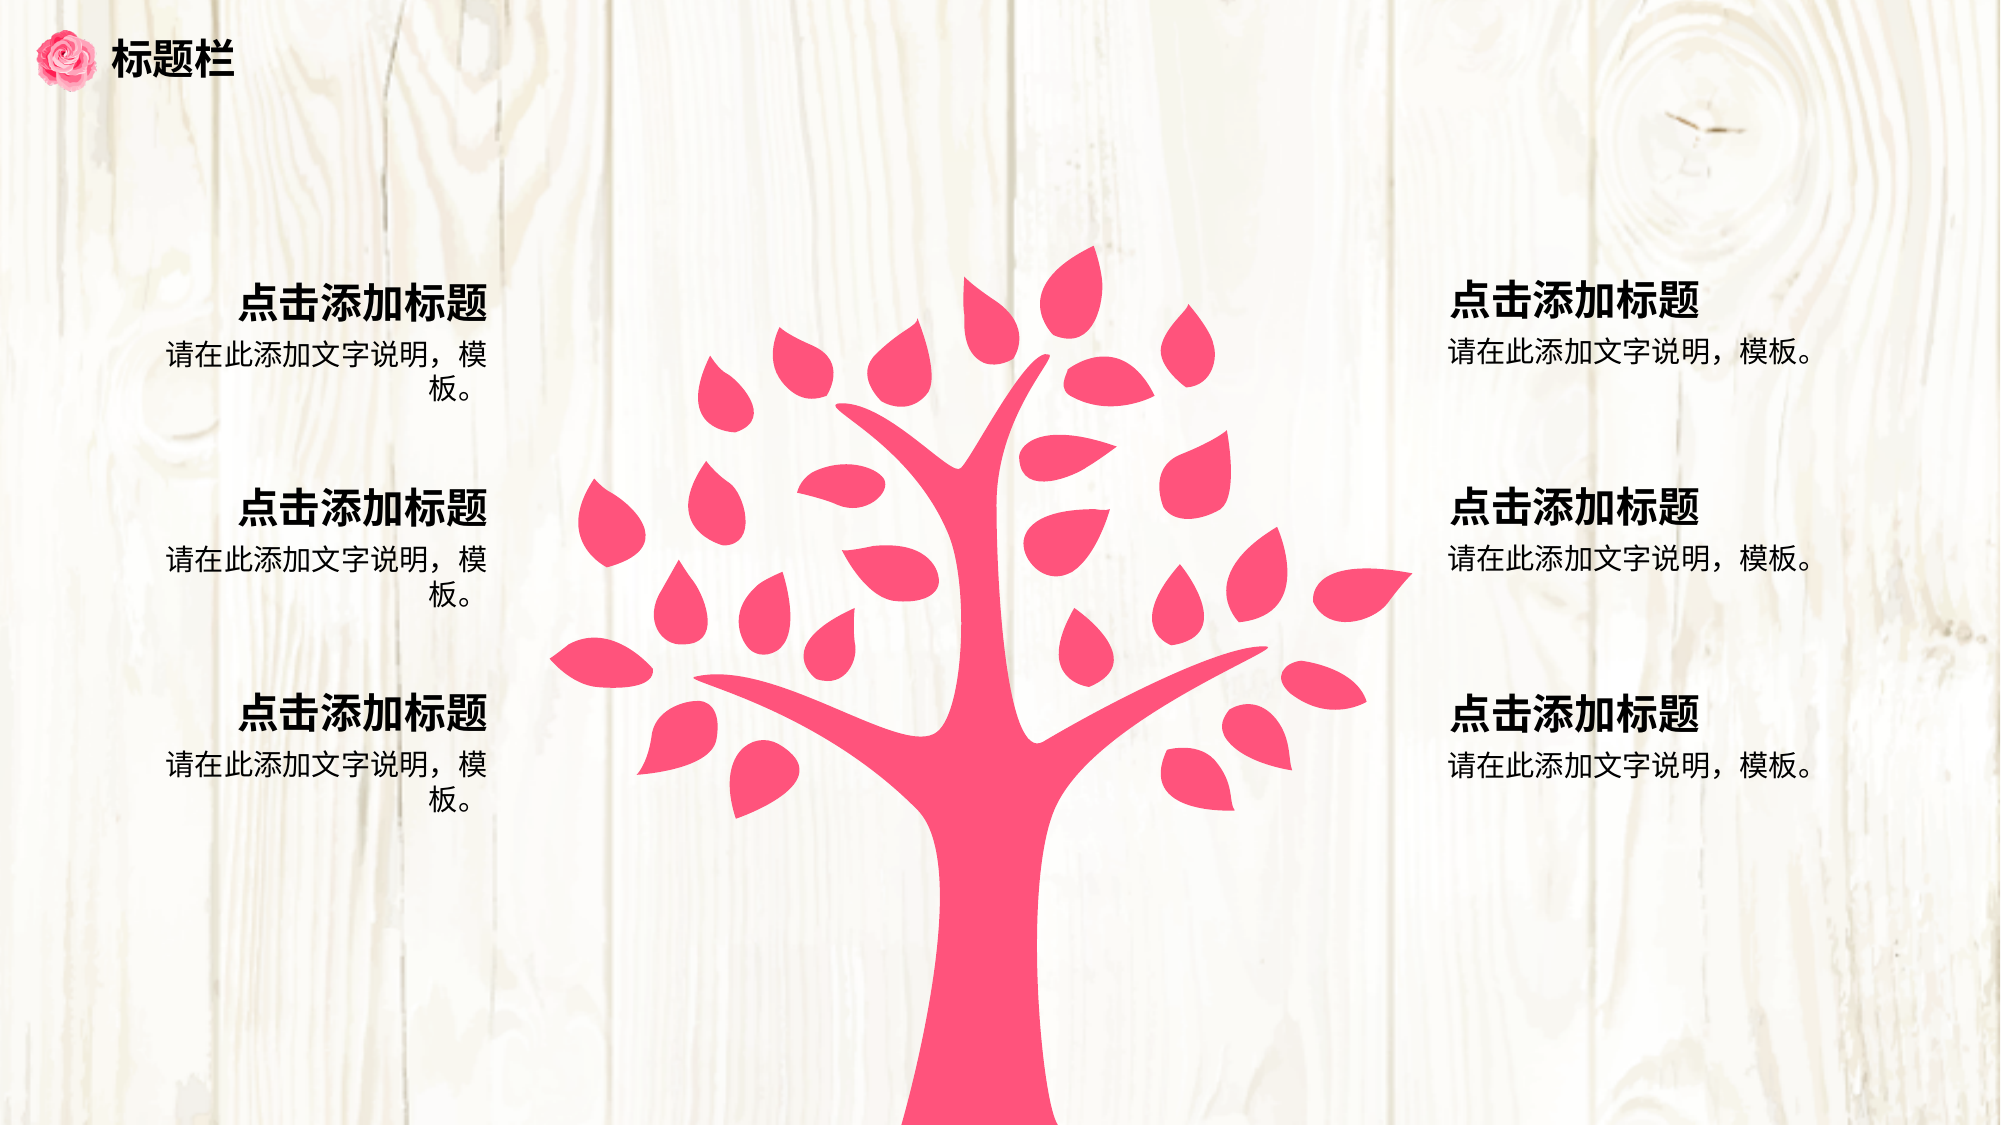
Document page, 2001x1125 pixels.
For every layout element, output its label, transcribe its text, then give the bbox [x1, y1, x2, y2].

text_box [110, 686, 489, 819]
text_box 标题栏 [96, 25, 384, 91]
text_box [1447, 273, 1871, 369]
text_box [1447, 687, 1871, 783]
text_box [1447, 480, 1871, 576]
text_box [110, 481, 489, 614]
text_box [110, 276, 489, 409]
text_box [549, 245, 1413, 1125]
picture [0, 0, 2001, 1125]
